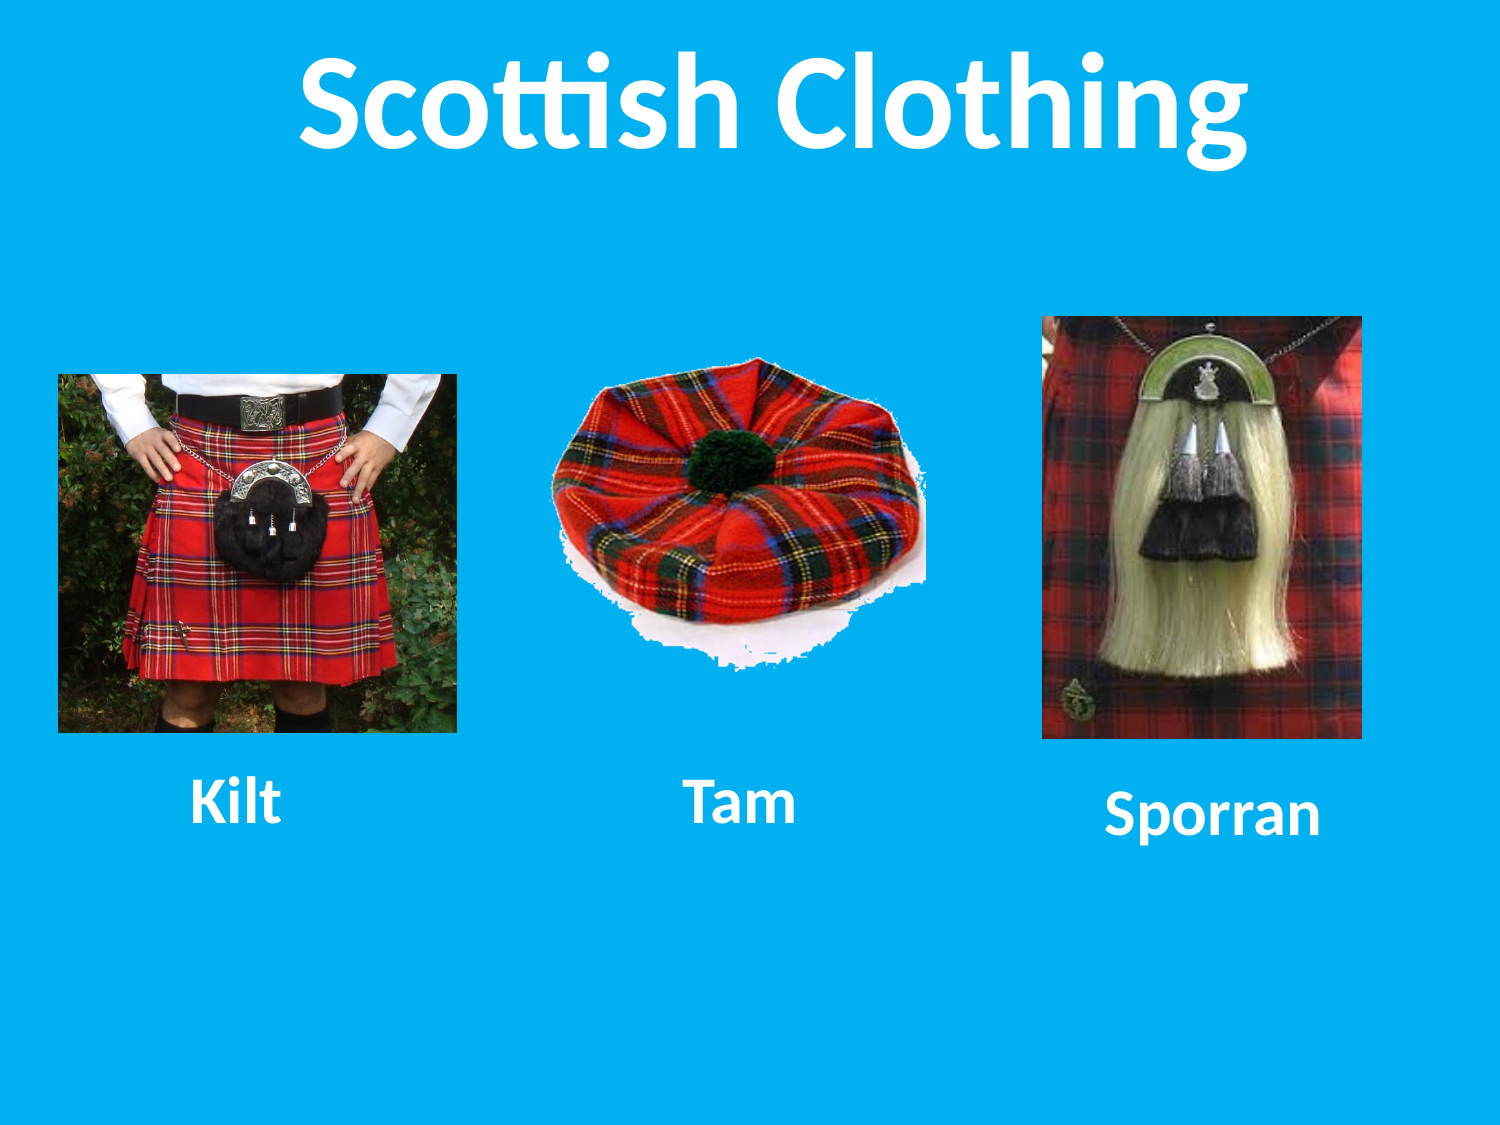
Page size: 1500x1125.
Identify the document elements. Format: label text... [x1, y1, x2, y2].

picture [1043, 317, 1361, 738]
text_box Sporran [1089, 761, 1372, 857]
text_box Kilt [175, 749, 340, 845]
title Scottish Clothing [70, 0, 1477, 188]
picture [59, 375, 456, 732]
text_box Tam [667, 749, 832, 845]
picture [552, 358, 925, 671]
